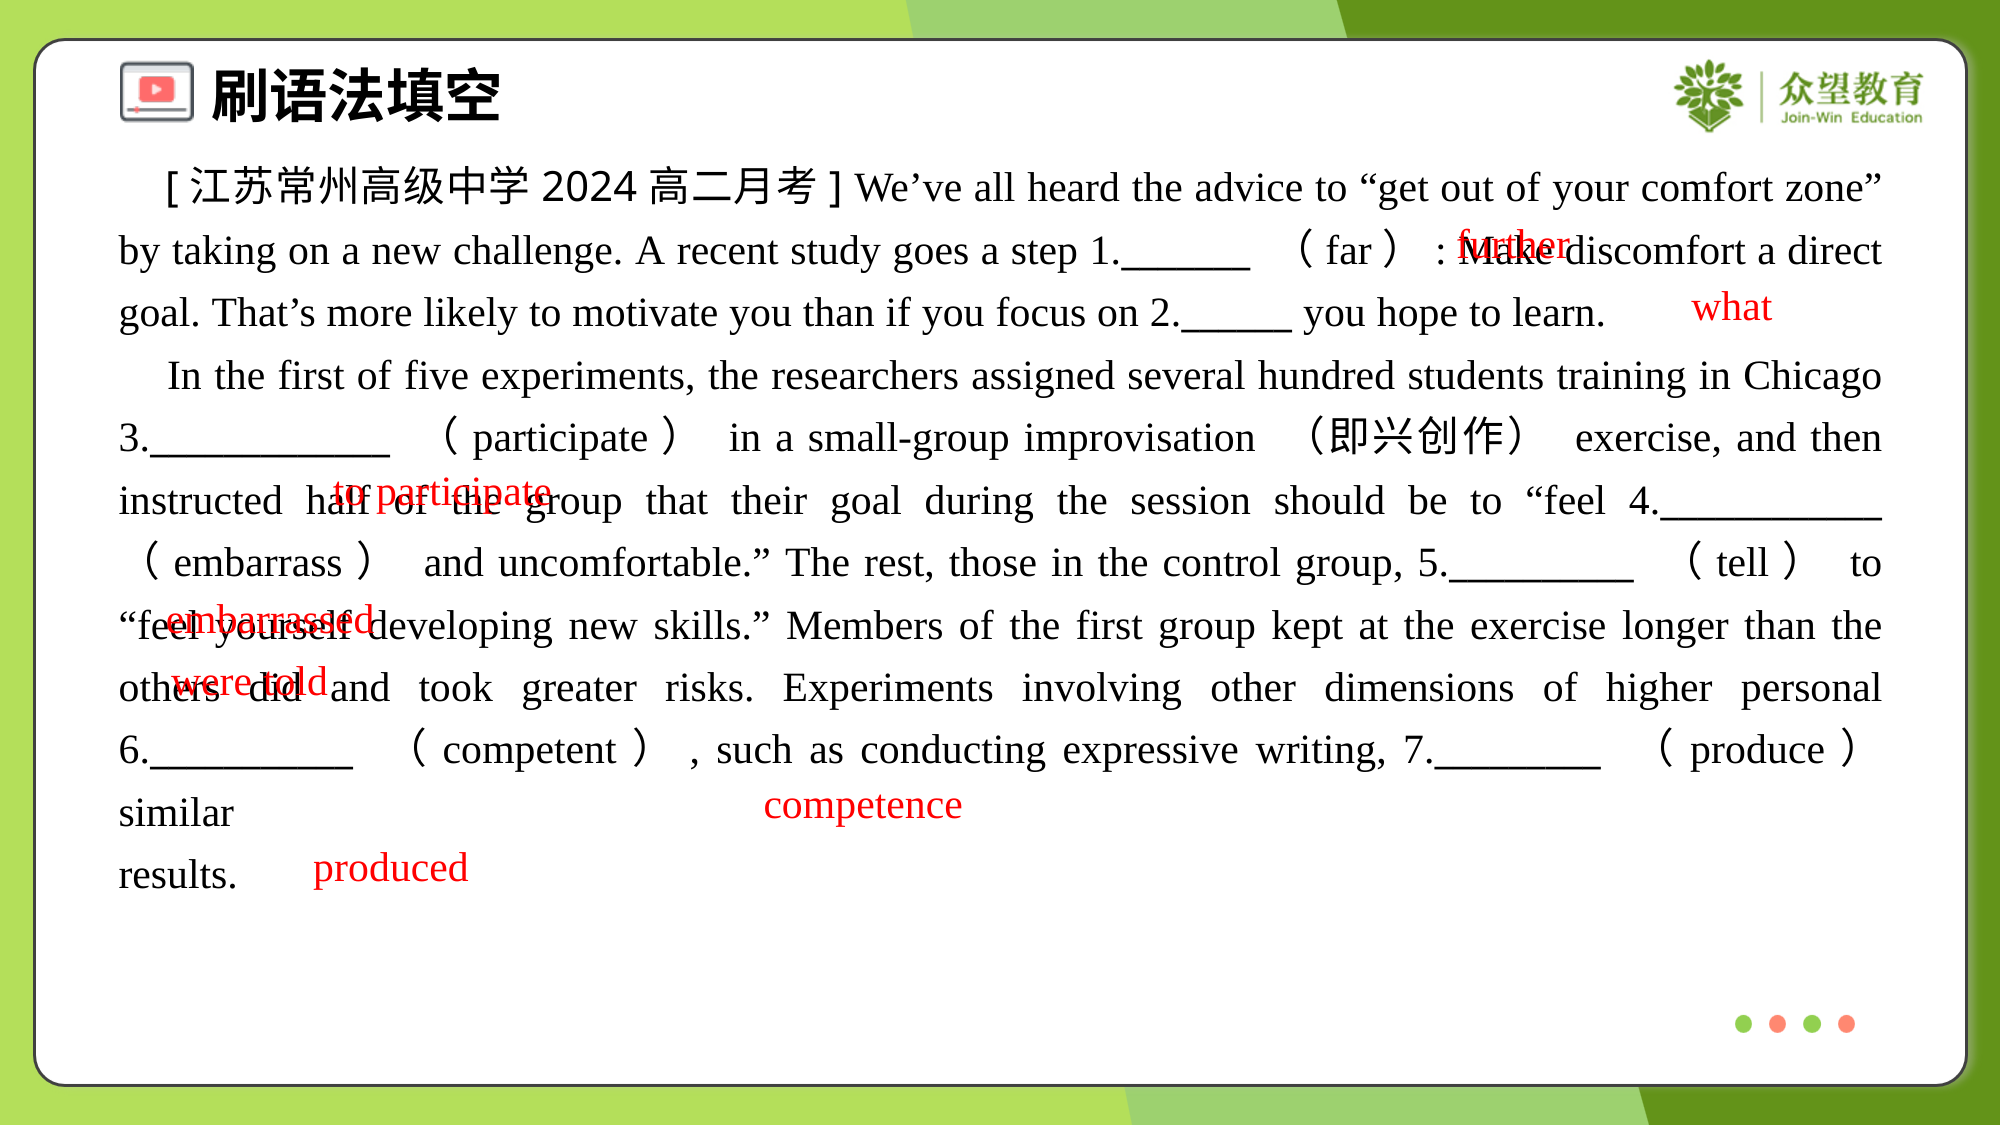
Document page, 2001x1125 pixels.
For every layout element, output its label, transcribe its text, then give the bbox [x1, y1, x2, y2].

text_box competence [759, 764, 968, 822]
text_box embarrassed [161, 578, 379, 637]
text_box [江苏常州高级中学2024高二月考] We’ve all heard the advice to “get out of your comfort zone” by taking on a new challenge. A recent study goes a step 1._______ （far）: Make discomfort a direct goal. That’s more likely to motivate you than if you focus on 2.______ you hope to learn. In the first of five experiments, the researchers assigned several hundred students training in Chicago 3._____________ （participate） in a small-group improvisation （即兴创作） exercise, and then instructed half of the group that their goal during the session should be to “feel 4.____________ （embarrass） and uncomfortable.” The rest, those in the control group, 5.__________ （tell） to “feel yourself developing new skills.” Members of the first group kept at the exercise longer than the others did and took greater risks. Experiments involving other dimensions of higher personal 6.___________ （competent）, such as conducting expressive writing, 7._________ （produce） similar results.#1.1 [118, 147, 1883, 892]
text_box were told [161, 641, 338, 699]
text_box further [1451, 203, 1575, 262]
picture [0, 0, 2000, 1125]
text_box to participate [323, 451, 562, 509]
text_box produced [308, 826, 474, 885]
text_box what [1686, 266, 1777, 324]
